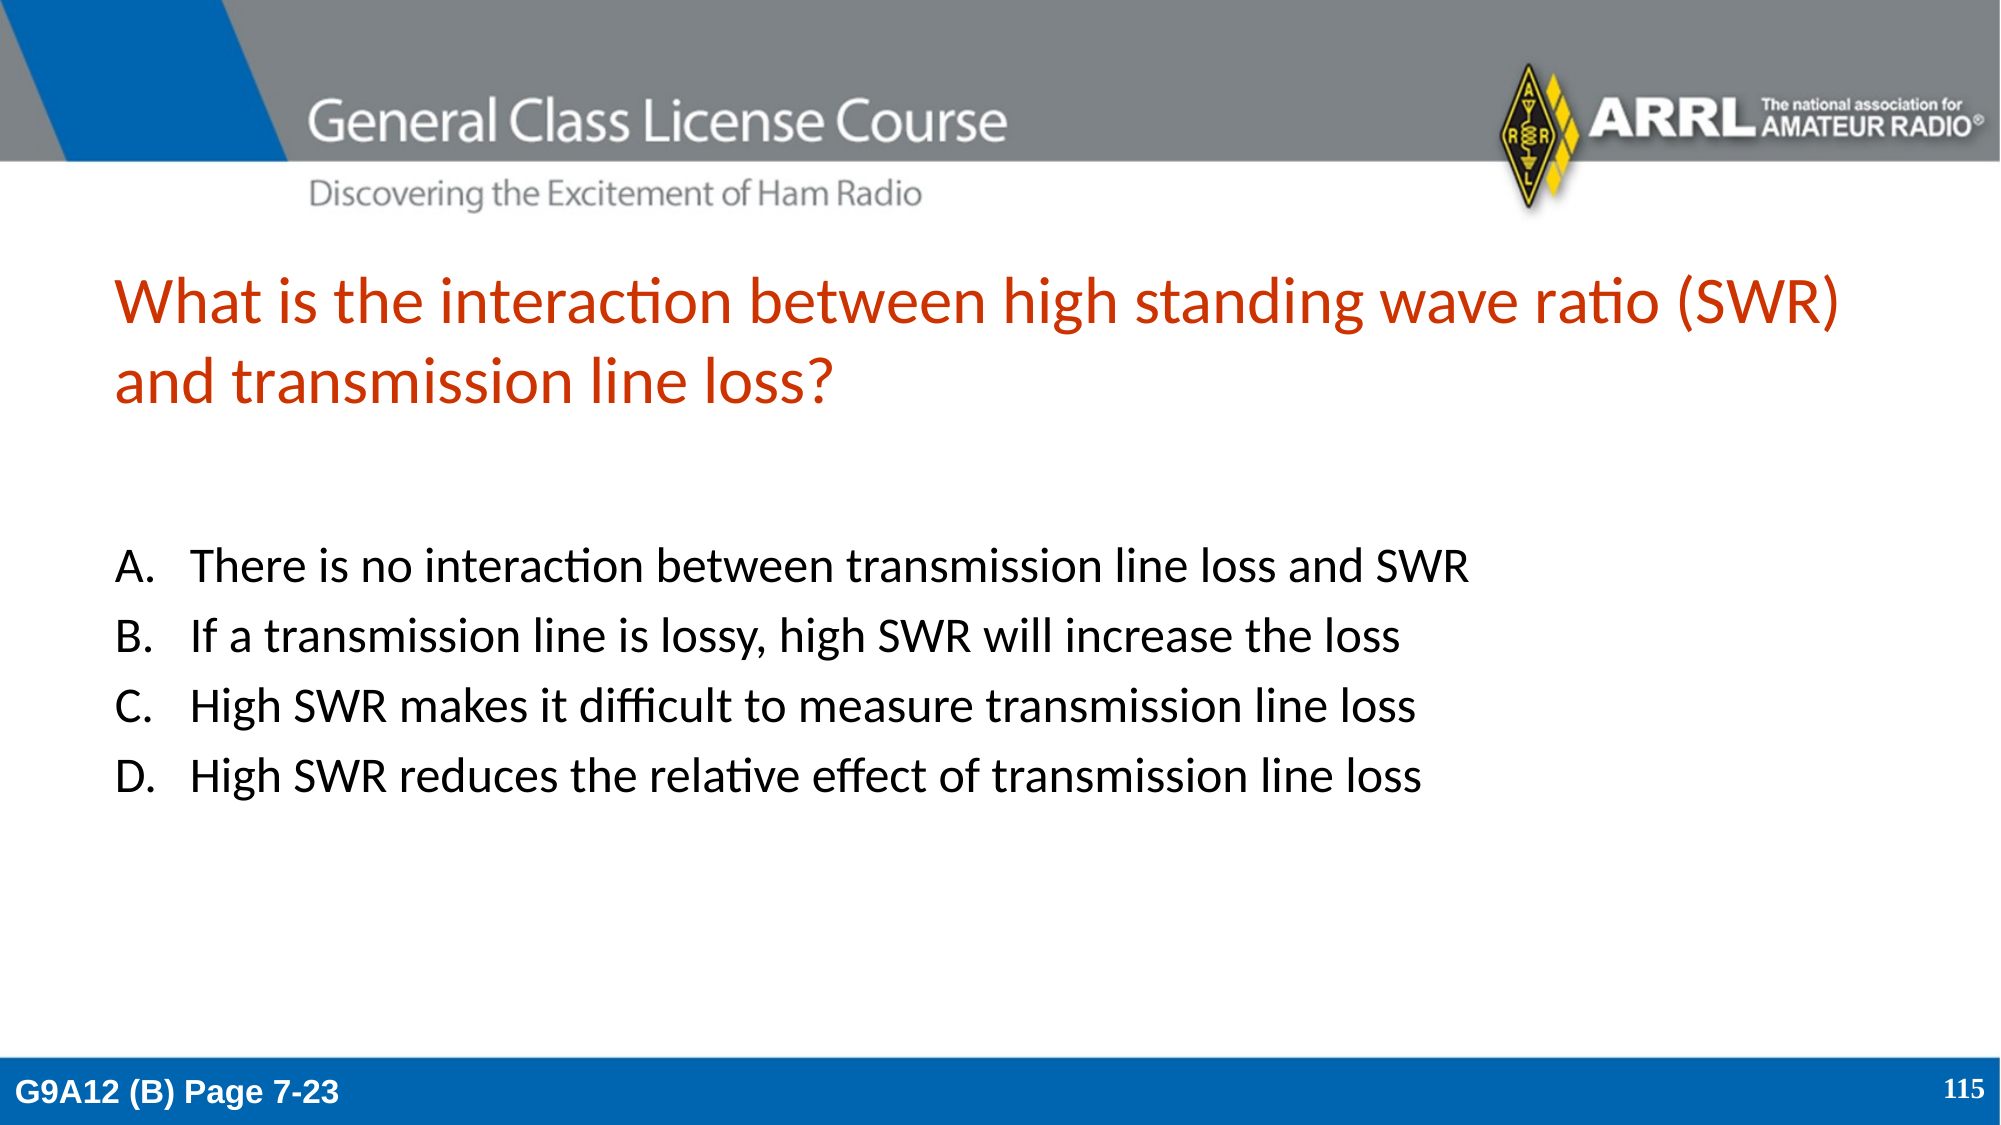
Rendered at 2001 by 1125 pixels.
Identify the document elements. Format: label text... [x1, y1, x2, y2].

list There is no interaction between transmission line loss and SWR If a transmission line is lossy, high SWR will increase the loss High SWR makes it difficult to measure transmission line loss High SWR reduces the relative effect of transmission line loss [99, 525, 1900, 1005]
picture [0, 0, 2001, 1125]
text_box 115 [1875, 1062, 2000, 1113]
title What is the interaction between high standing wave ratio (SWR) and transmission line loss? [99, 249, 1900, 468]
text_box G9A12 (B) Page 7-23 [0, 1062, 1313, 1118]
